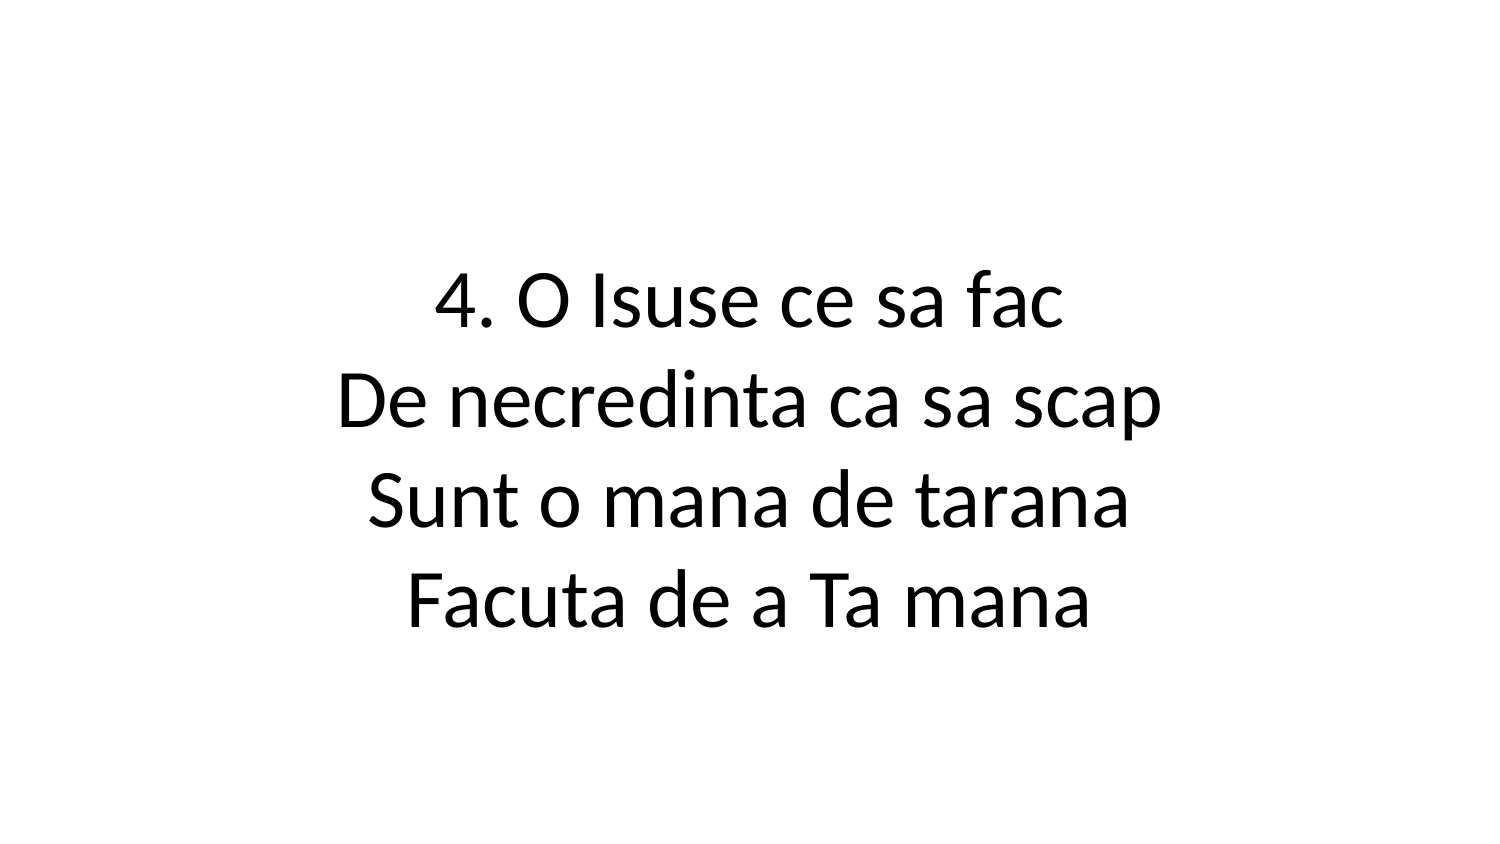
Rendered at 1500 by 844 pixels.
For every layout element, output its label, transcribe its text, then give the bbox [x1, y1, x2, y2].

text_box 4. O Isuse ce sa fac De necredinta ca sa scap Sunt o mana de tarana Facuta de a Ta mana [321, 192, 1179, 652]
